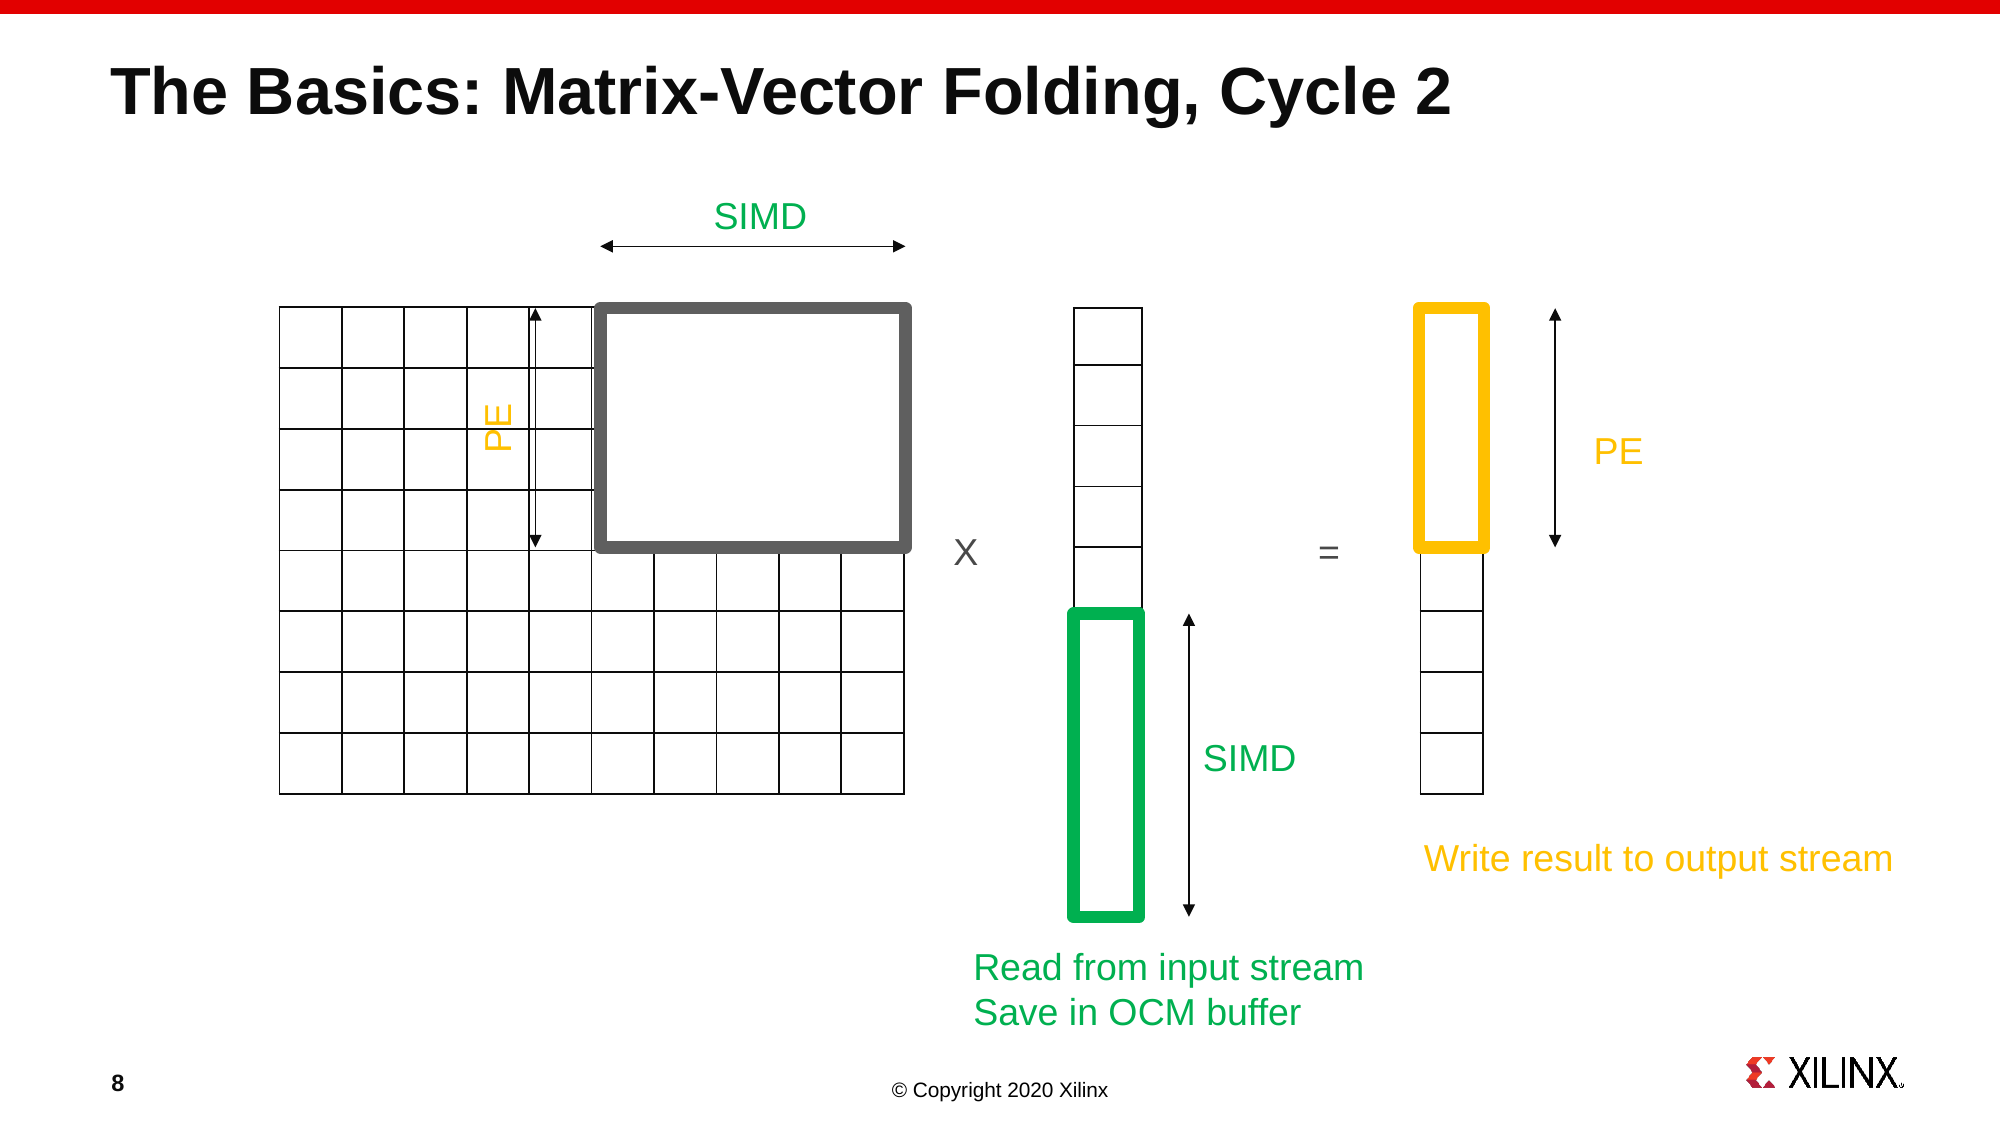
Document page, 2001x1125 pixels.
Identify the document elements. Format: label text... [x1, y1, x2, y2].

table_header [405, 308, 465, 367]
table_cell [592, 673, 653, 732]
slide_number 8 [96, 1043, 257, 1104]
table_cell [405, 491, 466, 550]
table_cell [343, 612, 403, 671]
table_cell [1075, 548, 1141, 607]
table_cell [1075, 609, 1141, 668]
table_cell [405, 369, 465, 428]
table_cell [842, 551, 903, 610]
table_cell [717, 551, 778, 610]
table_cell [468, 673, 528, 732]
table_cell [405, 612, 466, 671]
text_box = [1318, 520, 1356, 581]
table_cell [280, 612, 341, 671]
table_cell [280, 491, 341, 550]
table_cell [280, 734, 341, 793]
text_box [279, 228, 656, 306]
table_cell [717, 673, 778, 732]
table_cell [780, 612, 840, 671]
table_cell [655, 734, 716, 793]
table_cell [280, 369, 341, 428]
table_cell [530, 734, 591, 793]
table_cell [405, 551, 466, 610]
table_header [343, 308, 403, 367]
table_cell [530, 612, 591, 671]
table_cell [780, 551, 840, 610]
table_cell [468, 734, 528, 793]
table_cell [592, 491, 653, 550]
table_cell [655, 673, 716, 732]
table_header [592, 308, 600, 367]
table_cell [530, 369, 535, 428]
text_box [1418, 308, 1485, 548]
table_cell [536, 369, 591, 428]
table_cell [842, 612, 903, 671]
text_box [1073, 613, 1139, 917]
table_cell [1421, 673, 1482, 732]
table_cell [592, 369, 600, 428]
table_header [530, 321, 535, 367]
table_cell [1075, 366, 1141, 425]
table_cell [780, 734, 840, 793]
text_box PE [465, 281, 526, 454]
table_cell [1075, 487, 1141, 546]
table_header [280, 308, 341, 367]
table_header [536, 308, 591, 367]
text_box X [953, 520, 994, 581]
table_cell [468, 430, 528, 489]
table_cell [592, 734, 653, 793]
table_cell [405, 430, 466, 489]
picture [1745, 1056, 1905, 1089]
table_cell [1421, 612, 1482, 671]
text_box SIMD [713, 184, 906, 245]
table_cell [536, 430, 591, 489]
table_header [1075, 309, 1141, 364]
table_cell [280, 430, 341, 489]
table_cell [530, 673, 591, 732]
table_cell [468, 491, 528, 550]
text_box Write result to output stream [1409, 826, 1909, 886]
table_cell [343, 673, 403, 732]
table_cell [468, 612, 528, 671]
text_box PE [1593, 419, 1957, 480]
text_box SIMD [1202, 726, 1395, 787]
table_cell [343, 369, 403, 428]
table_cell [530, 551, 591, 610]
table_cell [1421, 734, 1482, 793]
title The Basics: Matrix-Vector Folding, Cycle 2 [95, 50, 1905, 210]
table_cell [655, 612, 716, 671]
table_cell [343, 734, 403, 793]
table_cell [530, 491, 591, 550]
table_cell [592, 430, 600, 489]
table_cell [1075, 426, 1141, 486]
table_cell [592, 612, 653, 671]
table_cell [280, 673, 341, 732]
table_cell [468, 551, 528, 610]
table_cell [842, 734, 903, 793]
table_cell [780, 673, 840, 732]
table_cell [1421, 551, 1482, 610]
table_cell [343, 491, 403, 550]
text_box Read from input stream Save in OCM buffer [973, 935, 1387, 1041]
table_cell [405, 734, 466, 793]
text_box [600, 308, 906, 548]
table_cell [405, 673, 466, 732]
table_cell [343, 551, 403, 610]
table_cell [530, 430, 535, 489]
table_cell [717, 612, 778, 671]
table_cell [842, 673, 903, 732]
table_cell [280, 551, 341, 610]
table_cell [343, 430, 403, 489]
table_cell [717, 734, 778, 793]
table_cell [592, 551, 653, 610]
table_cell [655, 551, 716, 610]
